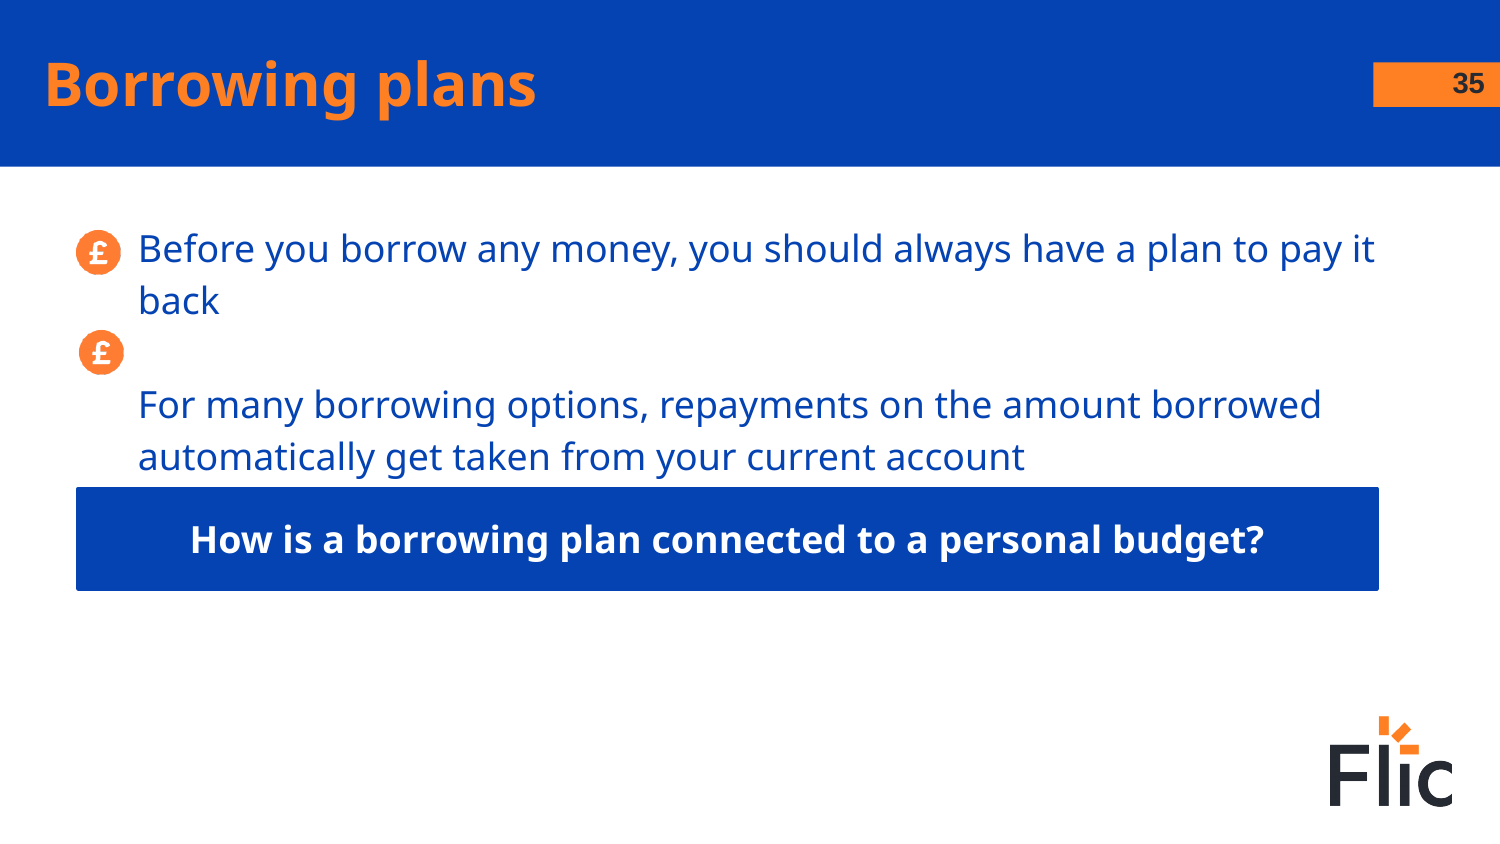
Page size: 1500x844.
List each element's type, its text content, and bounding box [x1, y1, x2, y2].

picture [78, 329, 124, 375]
slide_number ‹#› [1410, 49, 1500, 115]
text_box How is a borrowing plan connected to a personal budget? [78, 488, 1377, 589]
picture [75, 229, 121, 275]
title Borrowing plans [28, 39, 1297, 125]
text_box Before you borrow any money, you should always have a plan to pay it back For many borrowing options, repayments on the amount borrowed automatically get taken from your current account [106, 203, 1405, 545]
text_box [403, 138, 787, 203]
picture [1330, 716, 1452, 807]
